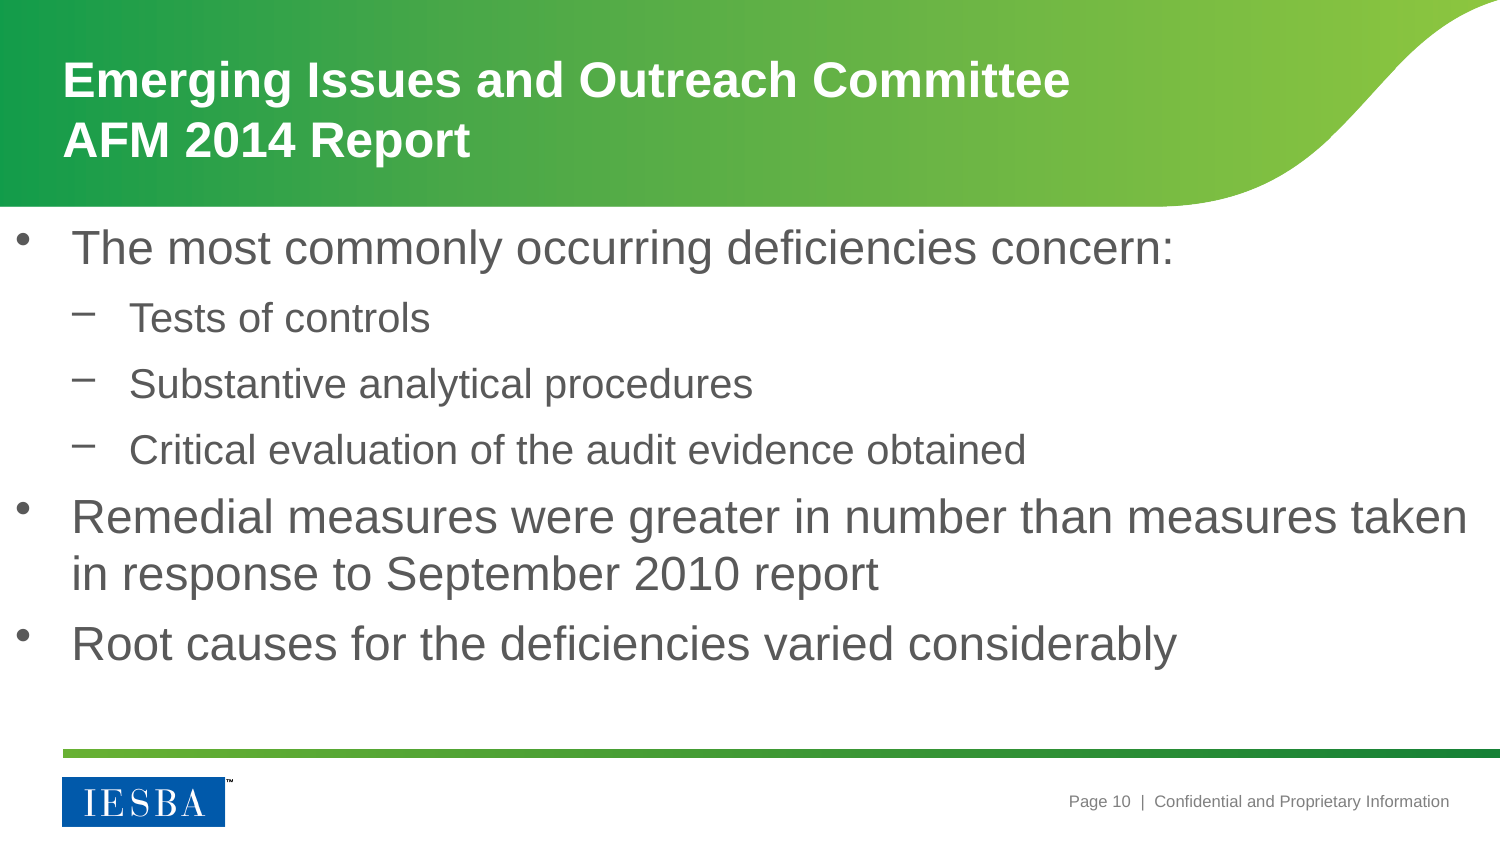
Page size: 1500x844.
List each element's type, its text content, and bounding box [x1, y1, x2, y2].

title Emerging Issues and Outreach Committee AFM 2014 Report [62, 75, 1300, 141]
picture [62, 777, 233, 827]
list The most commonly occurring deficiencies concern: Tests of controls Substantive analytical procedures Critical evaluation of the audit evidence obtained Remedial measures were greater in number than measures taken in response to September 2010 report Root causes for the deficiencies varied considerably [0, 209, 1500, 747]
picture [0, 0, 1500, 207]
